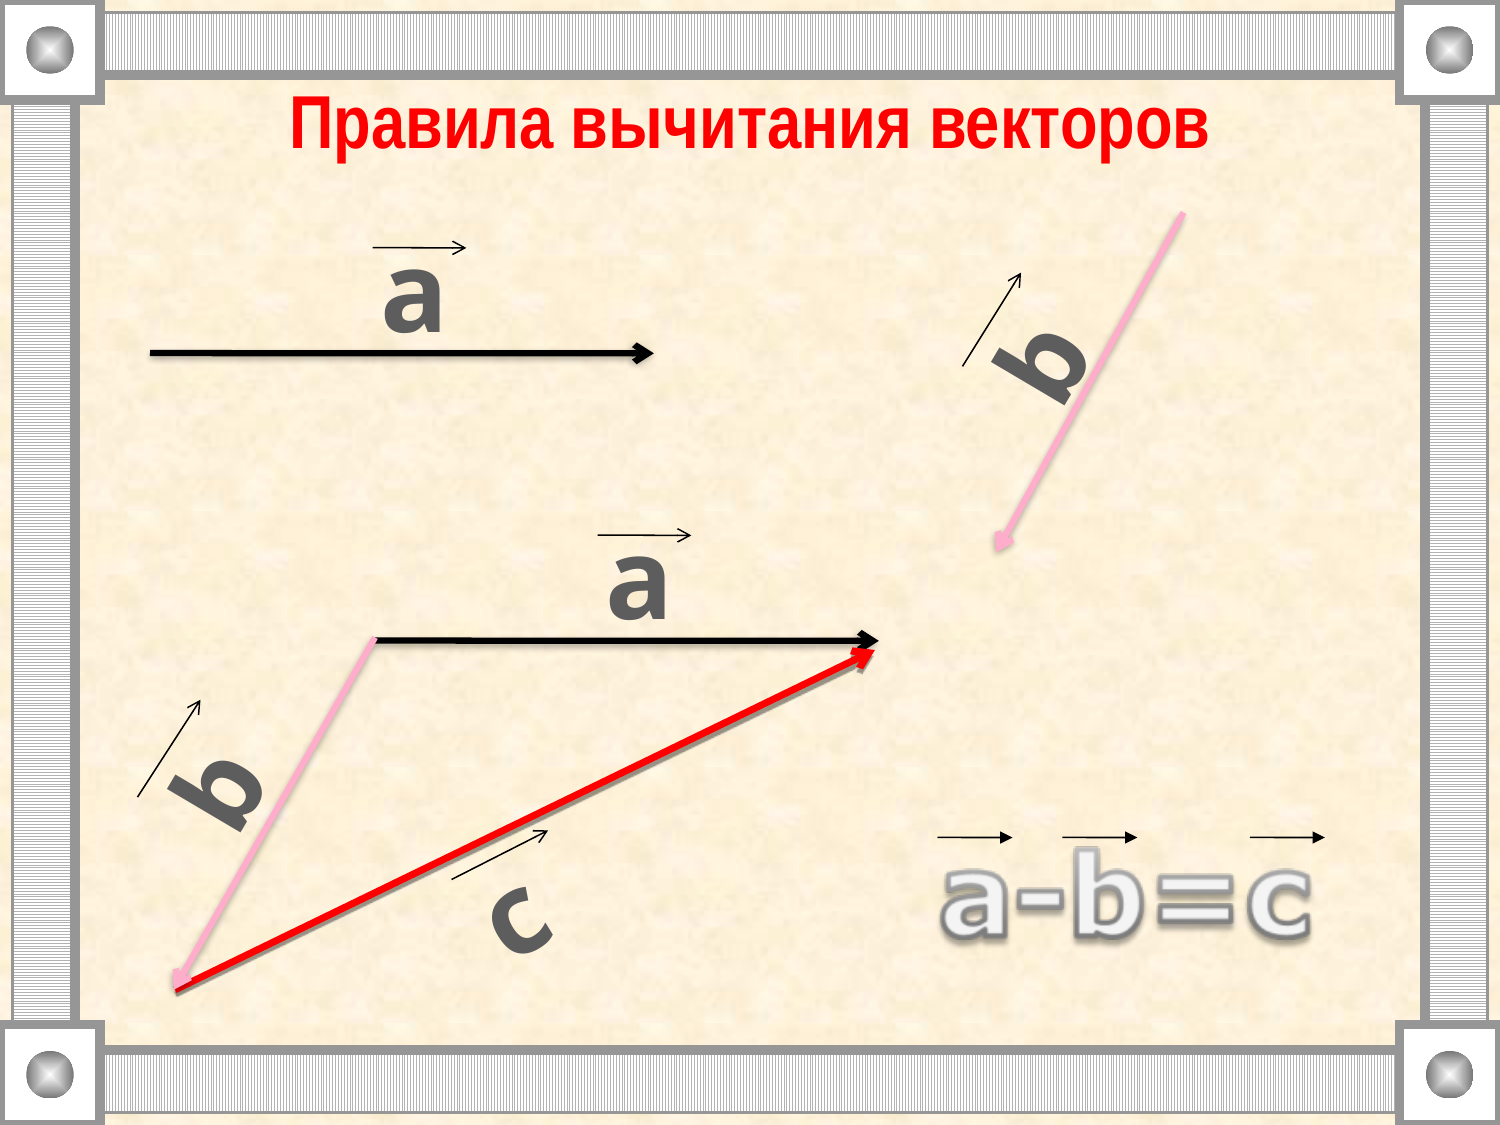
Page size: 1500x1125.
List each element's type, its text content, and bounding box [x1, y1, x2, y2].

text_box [149, 212, 655, 365]
picture [0, 105, 11, 1020]
picture [80, 80, 1420, 1045]
picture [105, 0, 1395, 11]
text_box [962, 212, 1184, 553]
picture [105, 1114, 1395, 1125]
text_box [374, 499, 880, 652]
title Правила вычитания векторов [124, 74, 1376, 163]
picture [1489, 105, 1500, 1020]
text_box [137, 637, 376, 990]
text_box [379, 649, 876, 991]
